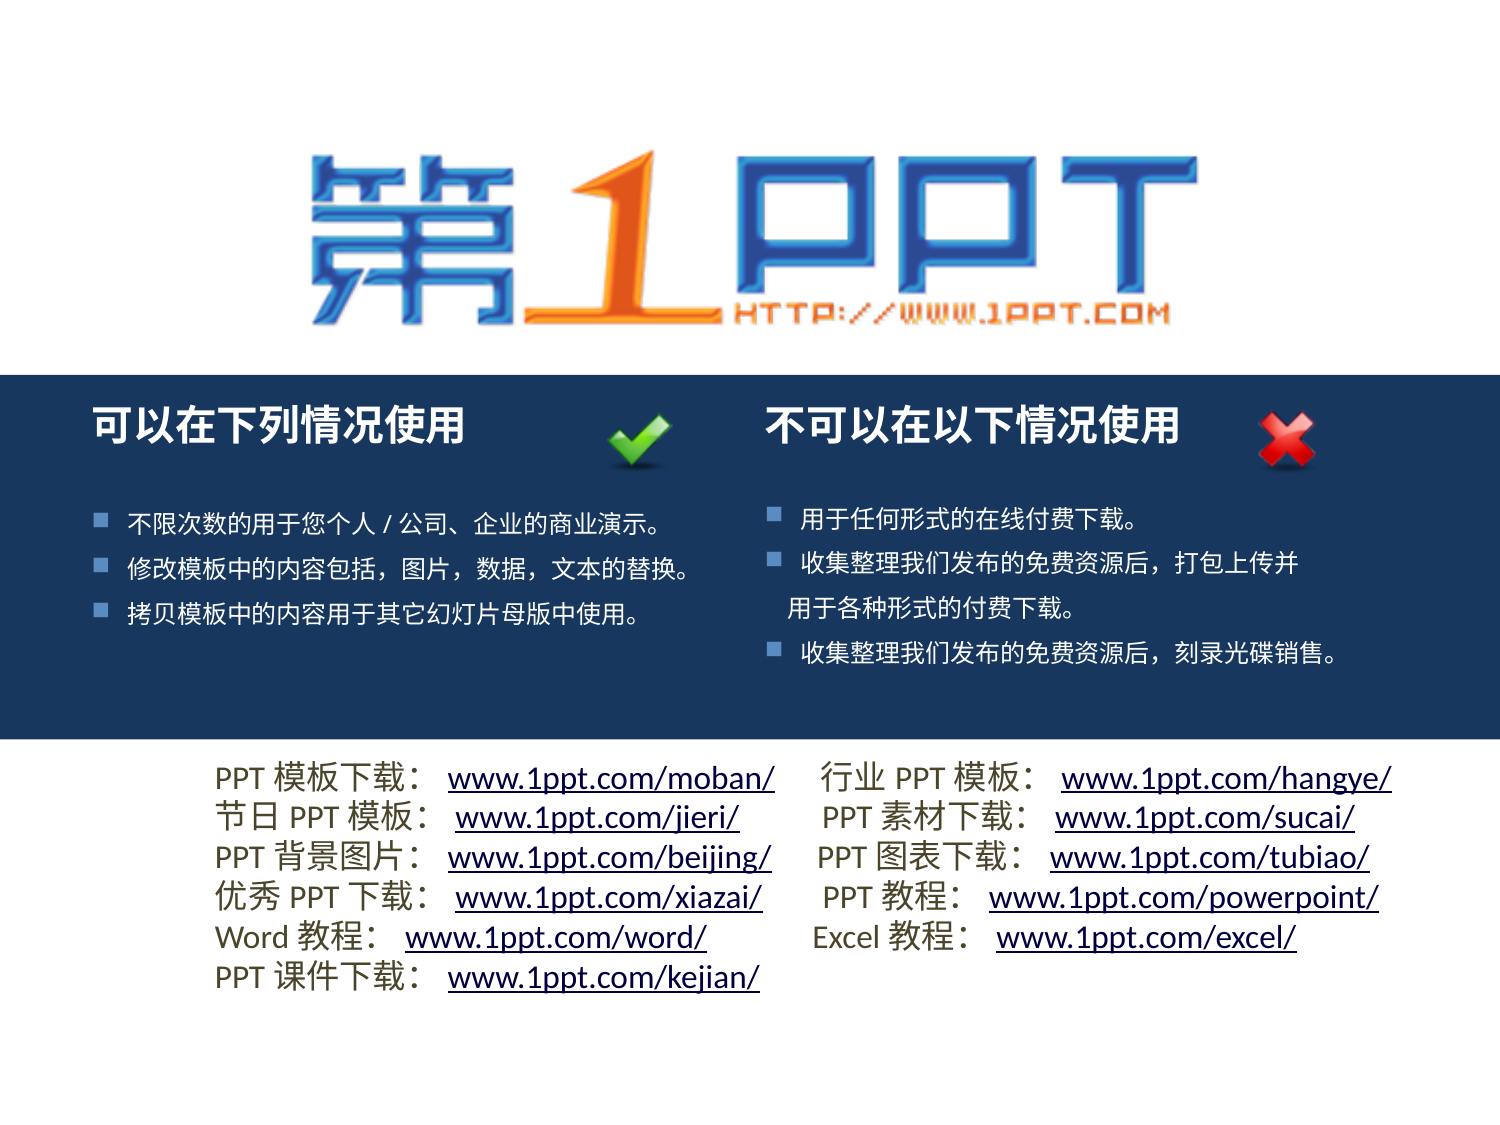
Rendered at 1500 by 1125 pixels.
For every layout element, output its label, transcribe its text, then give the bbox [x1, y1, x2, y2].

picture [134, 18, 1400, 473]
text_box 可以在下列情况使用 不限次数的用于您个人/公司、企业的商业演示。 修改模板中的内容包括，图片，数据，文本的替换。 拷贝模板中的内容用于其它幻灯片母版中使用。 [76, 391, 750, 716]
text_box PPT模板下载：www.1ppt.com/moban/ 行业PPT模板：www.1ppt.com/hangye/ 节日PPT模板：www.1ppt.com/jieri/ PPT素材下载：www.1ppt.com/sucai/ PPT背景图片：www.1ppt.com/beijing/ PPT图表下载：www.1ppt.com/tubiao/ 优秀PPT下载：www.1ppt.com/xiazai/ PPT教程：www.1ppt.com/powerpoint/ Word教程：www.1ppt.com/word/ Excel教程：www.1ppt.com/excel/ PPT课件下载：www.1ppt.com/kejian/ [198, 740, 1500, 1096]
text_box 不可以在以下情况使用 用于任何形式的在线付费下载。 收集整理我们发布的免费资源后，打包上传并 用于各种形式的付费下载。 收集整理我们发布的免费资源后，刻录光碟销售。 [750, 391, 1424, 716]
text_box [0, 374, 1500, 740]
